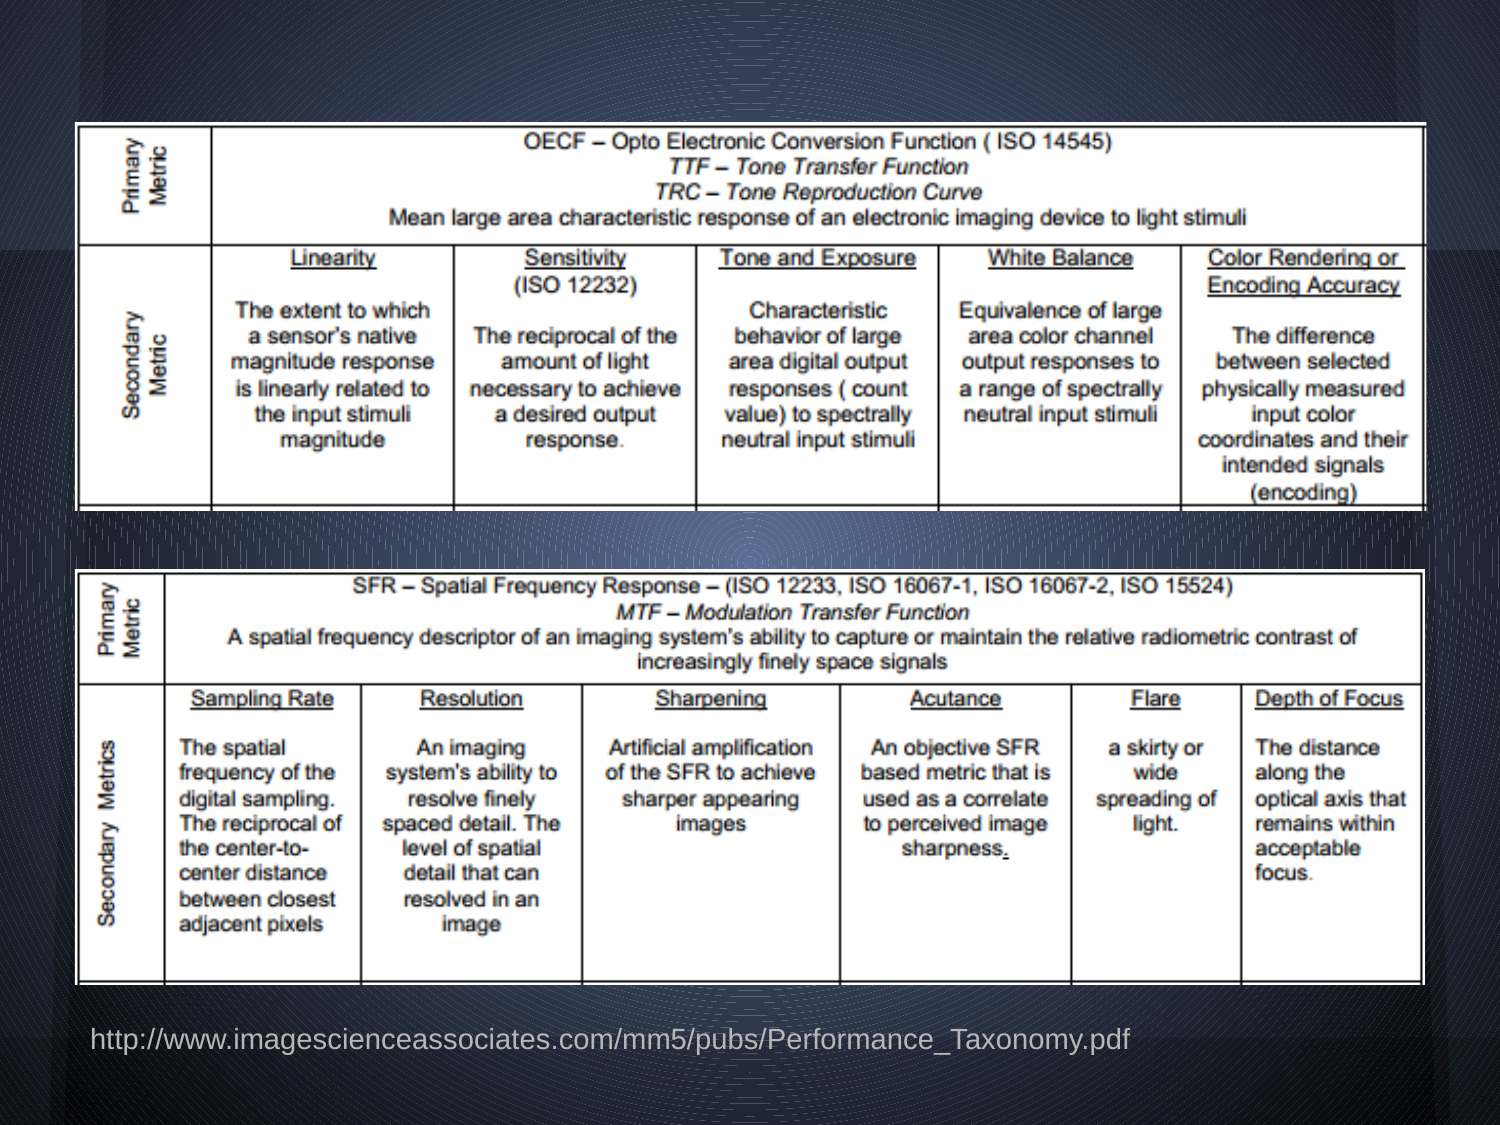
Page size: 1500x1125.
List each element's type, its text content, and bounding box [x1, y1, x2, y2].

text_box http://www.imagescienceassociates.com/mm5/pubs/Performance_Taxonomy.pdf [74, 1005, 1500, 1071]
text_box [74, 569, 1425, 985]
text_box [74, 122, 1427, 511]
